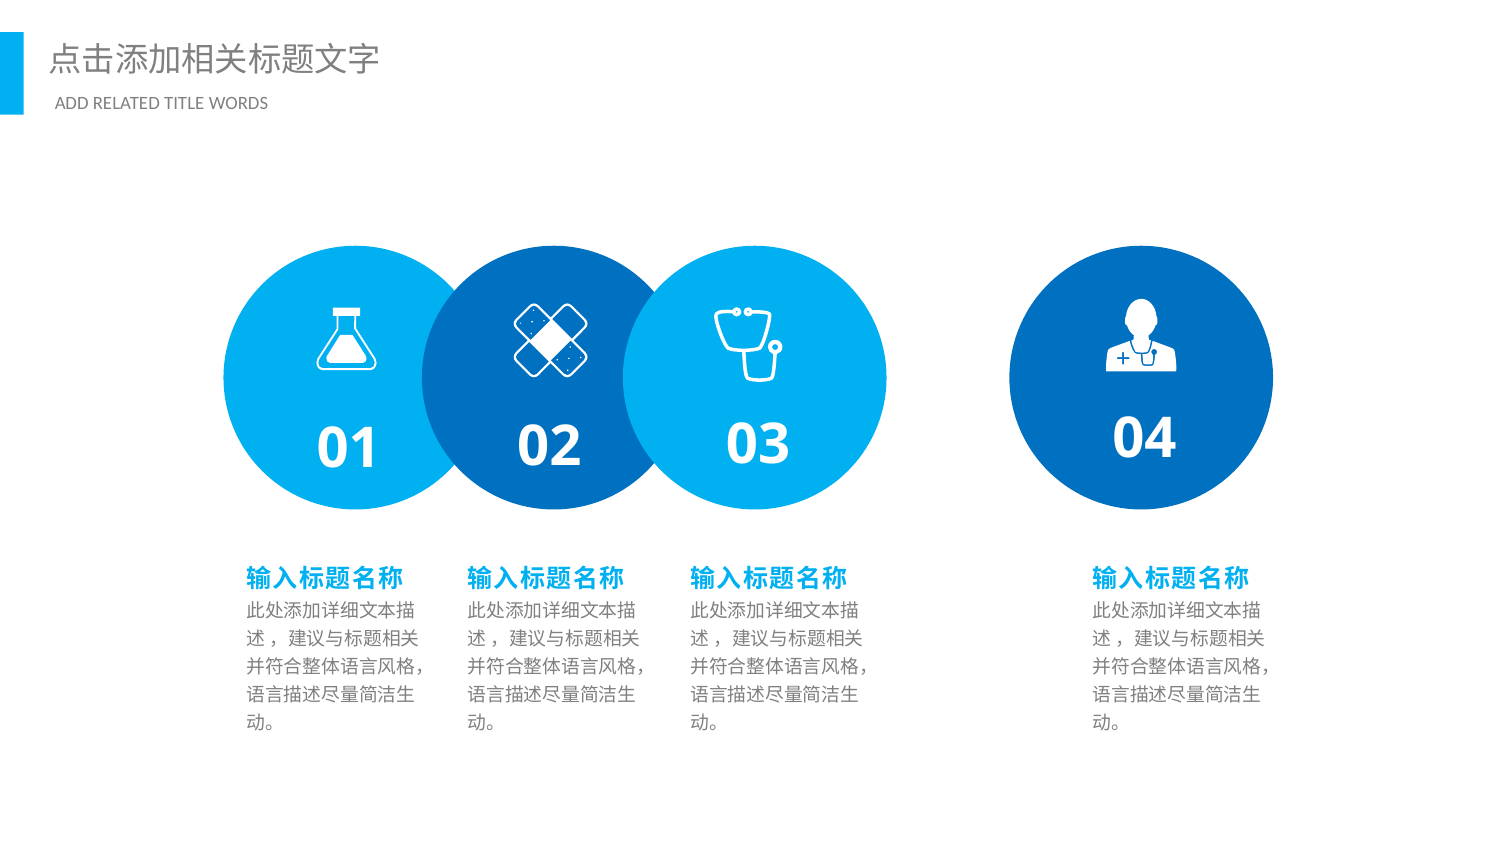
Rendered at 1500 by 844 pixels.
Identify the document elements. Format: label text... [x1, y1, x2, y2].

text_box 输入标题名称 此处添加详细文本描 述 ，建议与标题相关 并符合整体语言风格， 语言描述尽量简洁生 动。 [679, 557, 890, 739]
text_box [223, 245, 420, 510]
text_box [1009, 245, 1274, 510]
text_box 输入标题名称 此处添加详细文本描 述 ，建议与标题相关 并符合整体语言风格， 语言描述尽量简洁生 动。 [1081, 557, 1292, 739]
text_box 输入标题名称 此处添加详细文本描 述 ，建议与标题相关 并符合整体语言风格， 语言描述尽量简洁生 动。 [456, 557, 667, 739]
text_box 输入标题名称 此处添加详细文本描 述 ，建议与标题相关 并符合整体语言风格， 语言描述尽量简洁生 动。 [235, 557, 446, 739]
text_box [421, 245, 621, 510]
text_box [622, 245, 887, 510]
